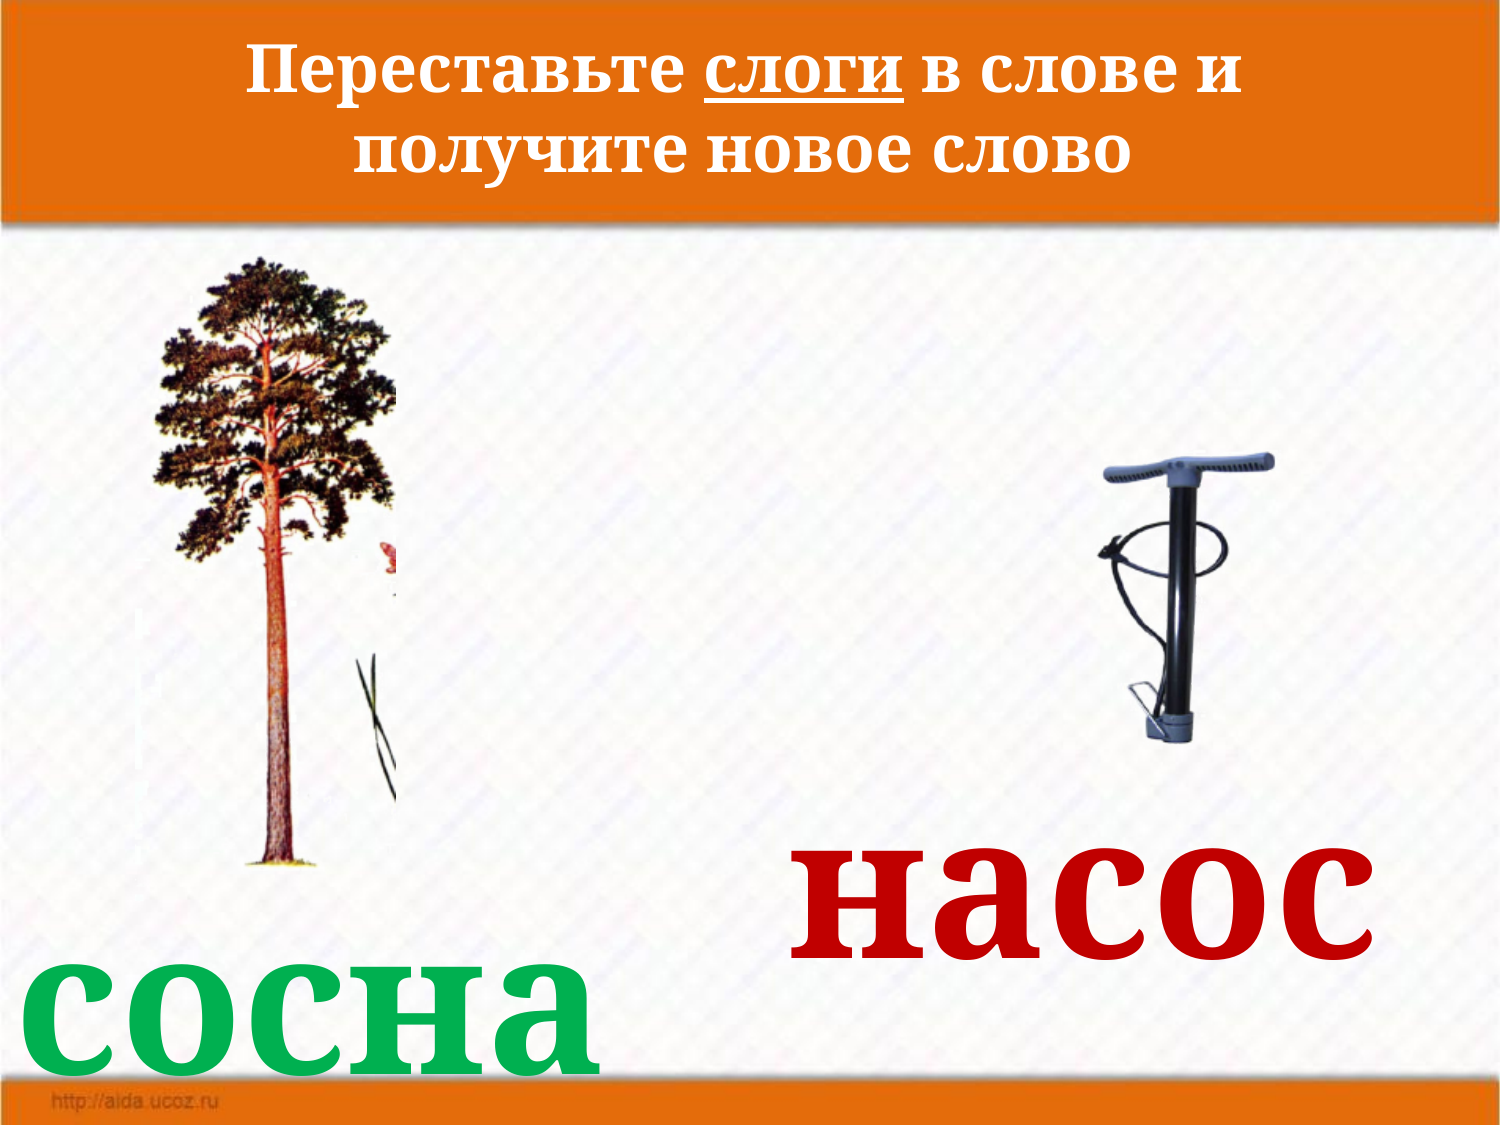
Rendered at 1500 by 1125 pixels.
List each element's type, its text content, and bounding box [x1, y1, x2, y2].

text_box насос [773, 751, 1500, 1007]
text_box Переставьте слоги в слове и получите новое слово [64, 18, 1424, 194]
picture [0, 0, 1500, 1125]
text_box сосна [0, 867, 632, 1123]
